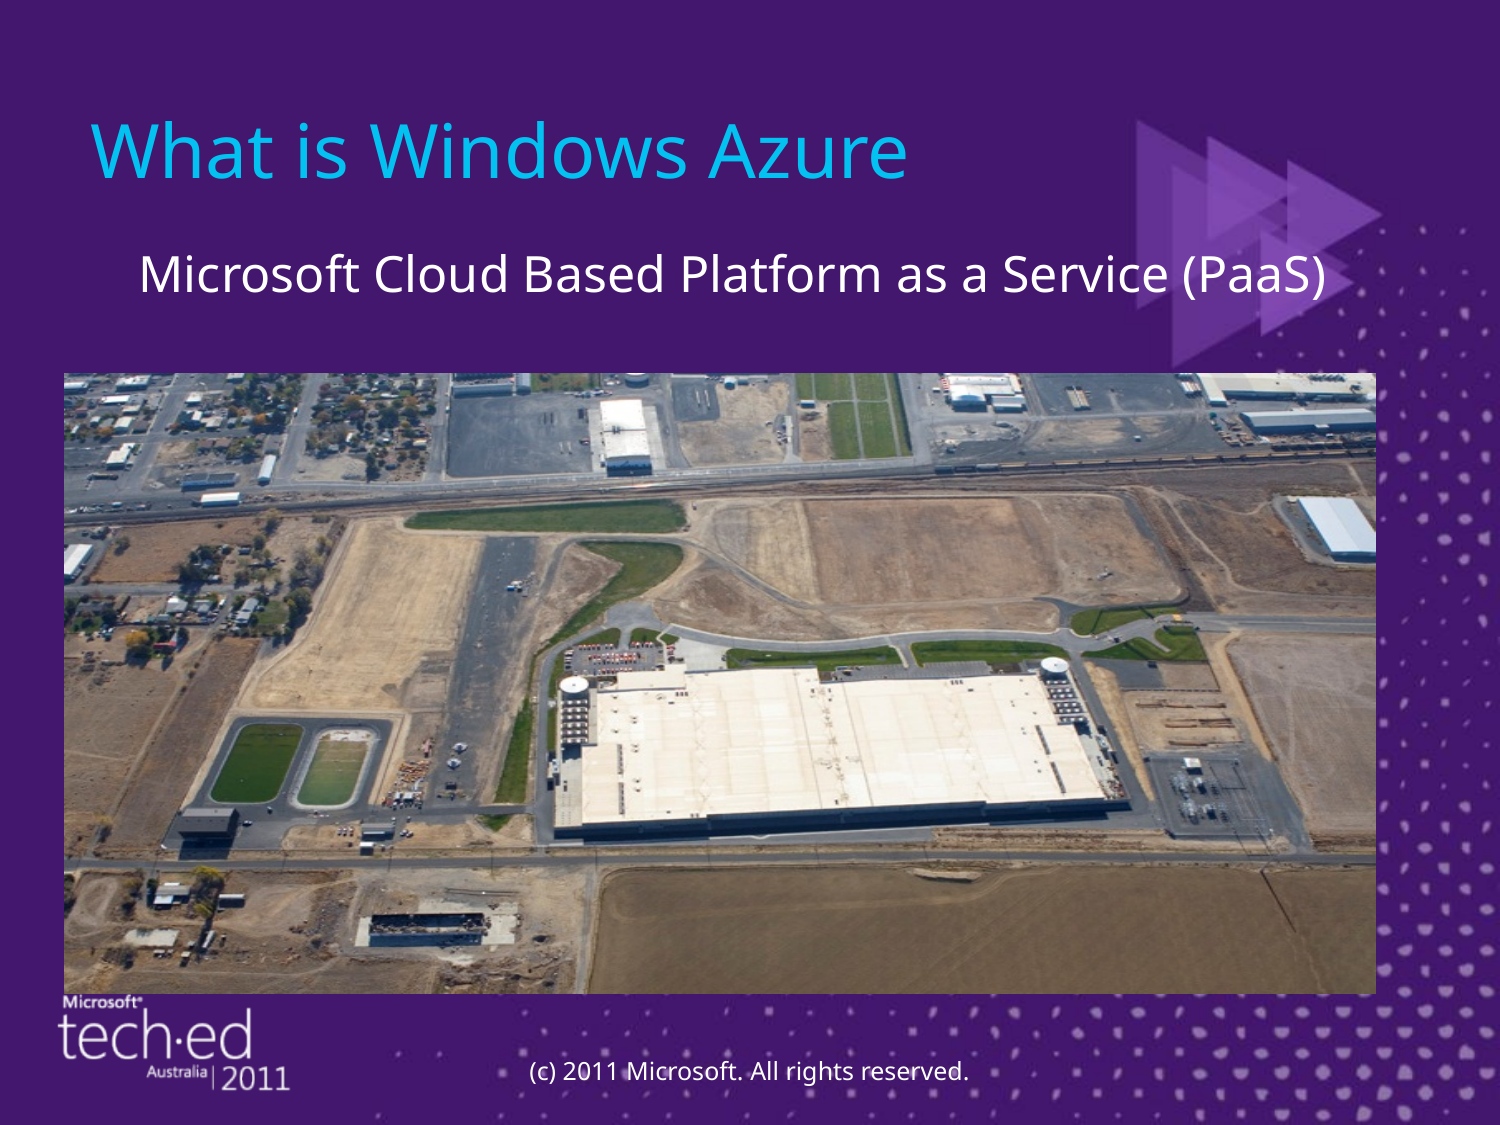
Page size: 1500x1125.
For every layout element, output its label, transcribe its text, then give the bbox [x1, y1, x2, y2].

title What is Windows Azure [75, 54, 1425, 243]
text_box Microsoft Cloud Based Platform as a Service (PaaS) [123, 235, 1376, 311]
footer (c) 2011 Microsoft. All rights reserved. [512, 1042, 988, 1103]
picture [0, 0, 1500, 1125]
